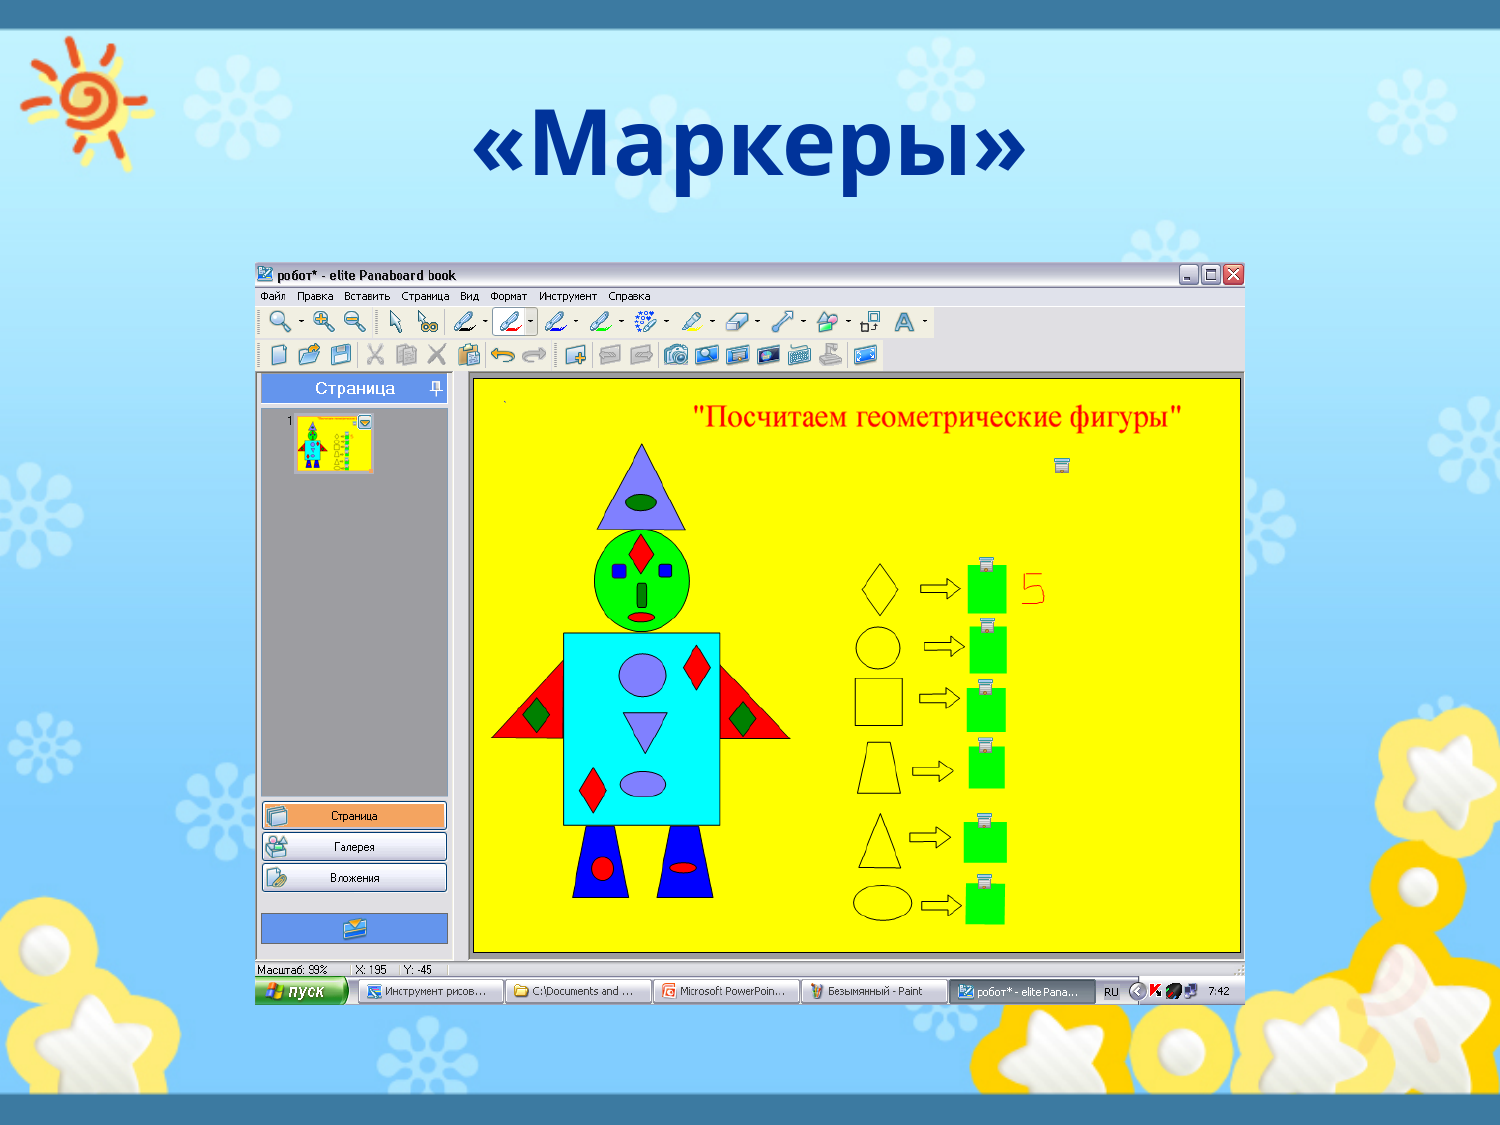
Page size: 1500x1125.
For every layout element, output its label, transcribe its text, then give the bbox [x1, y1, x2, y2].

title «Маркеры» [75, 45, 1425, 233]
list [254, 262, 1246, 1006]
picture [0, 0, 1500, 1125]
